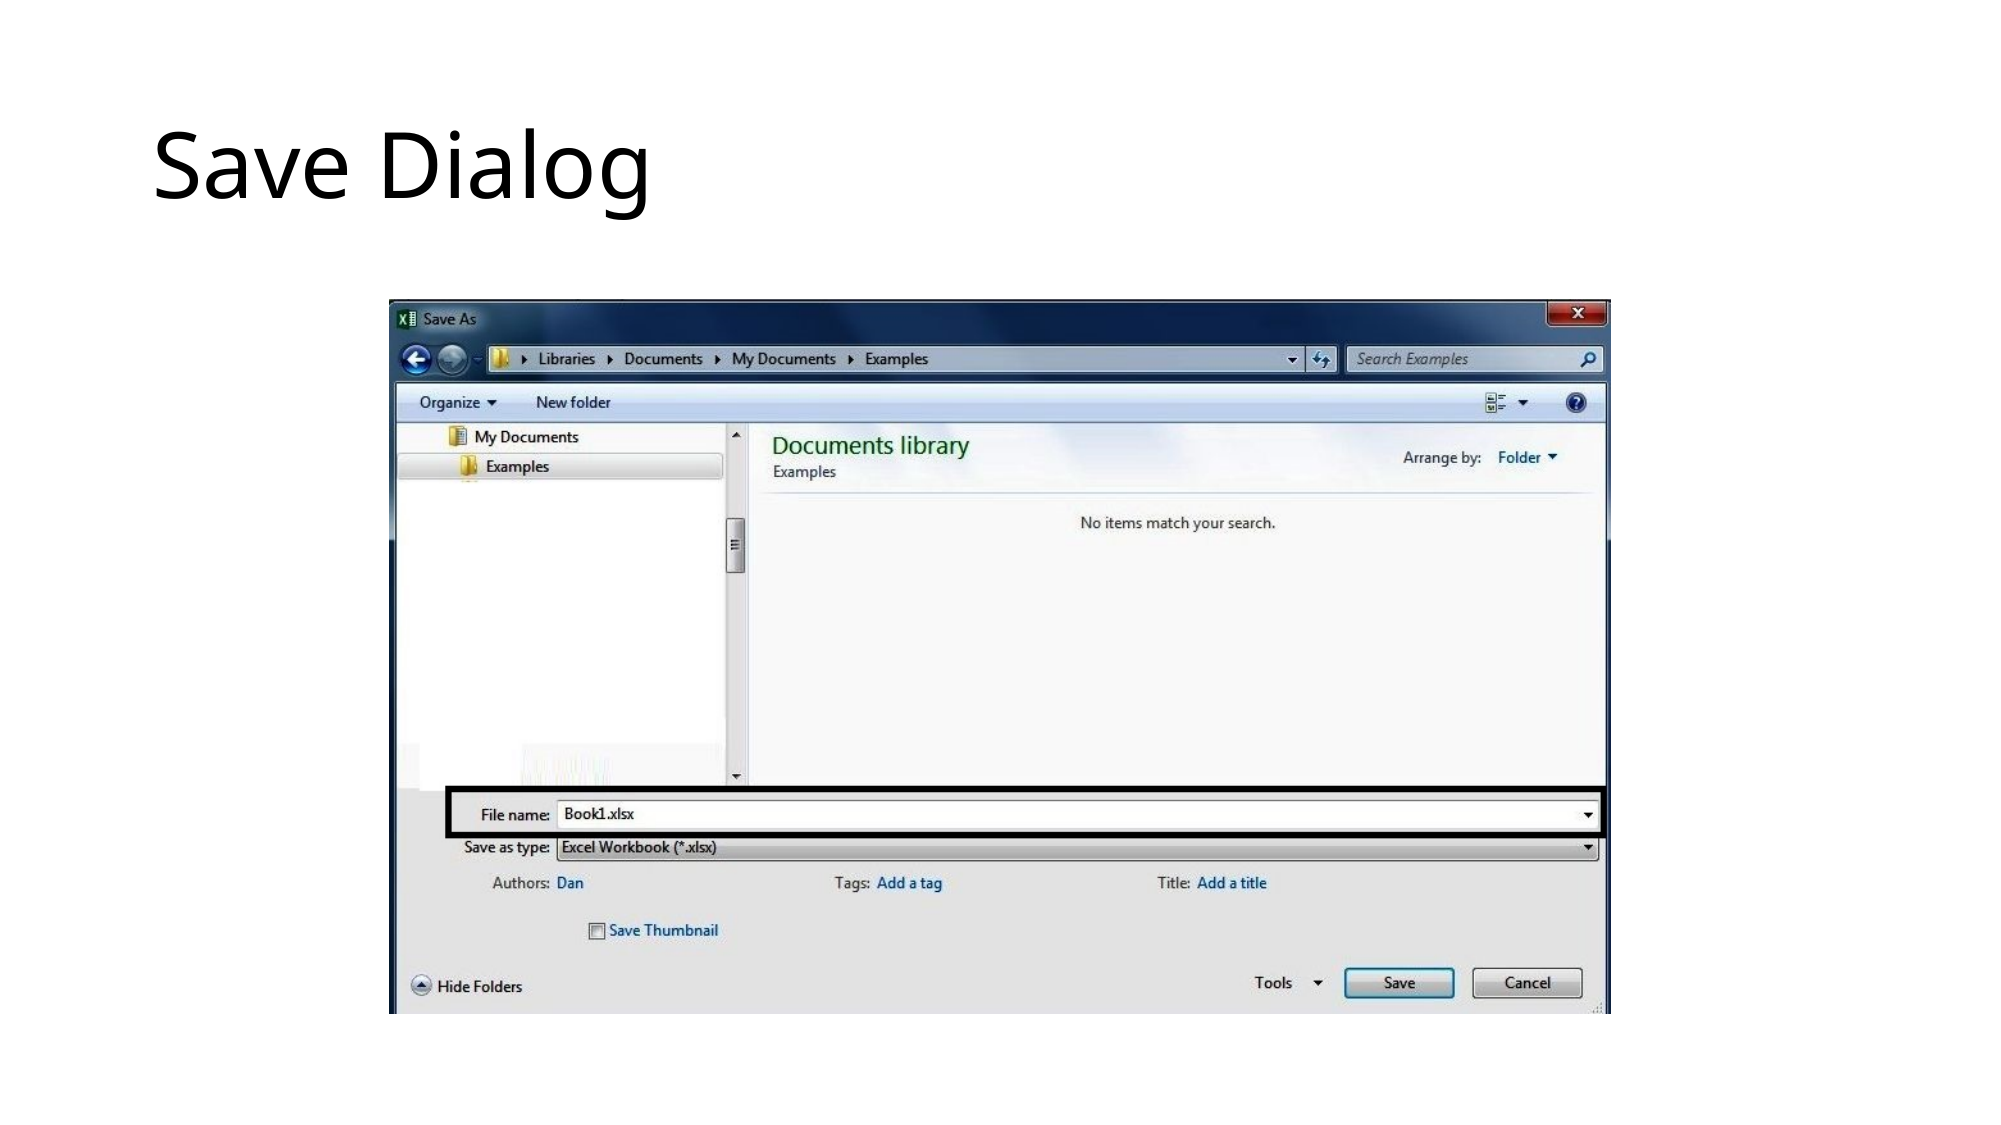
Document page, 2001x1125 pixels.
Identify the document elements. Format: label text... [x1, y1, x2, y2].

title Save Dialog [137, 59, 1863, 278]
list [389, 299, 1611, 1014]
